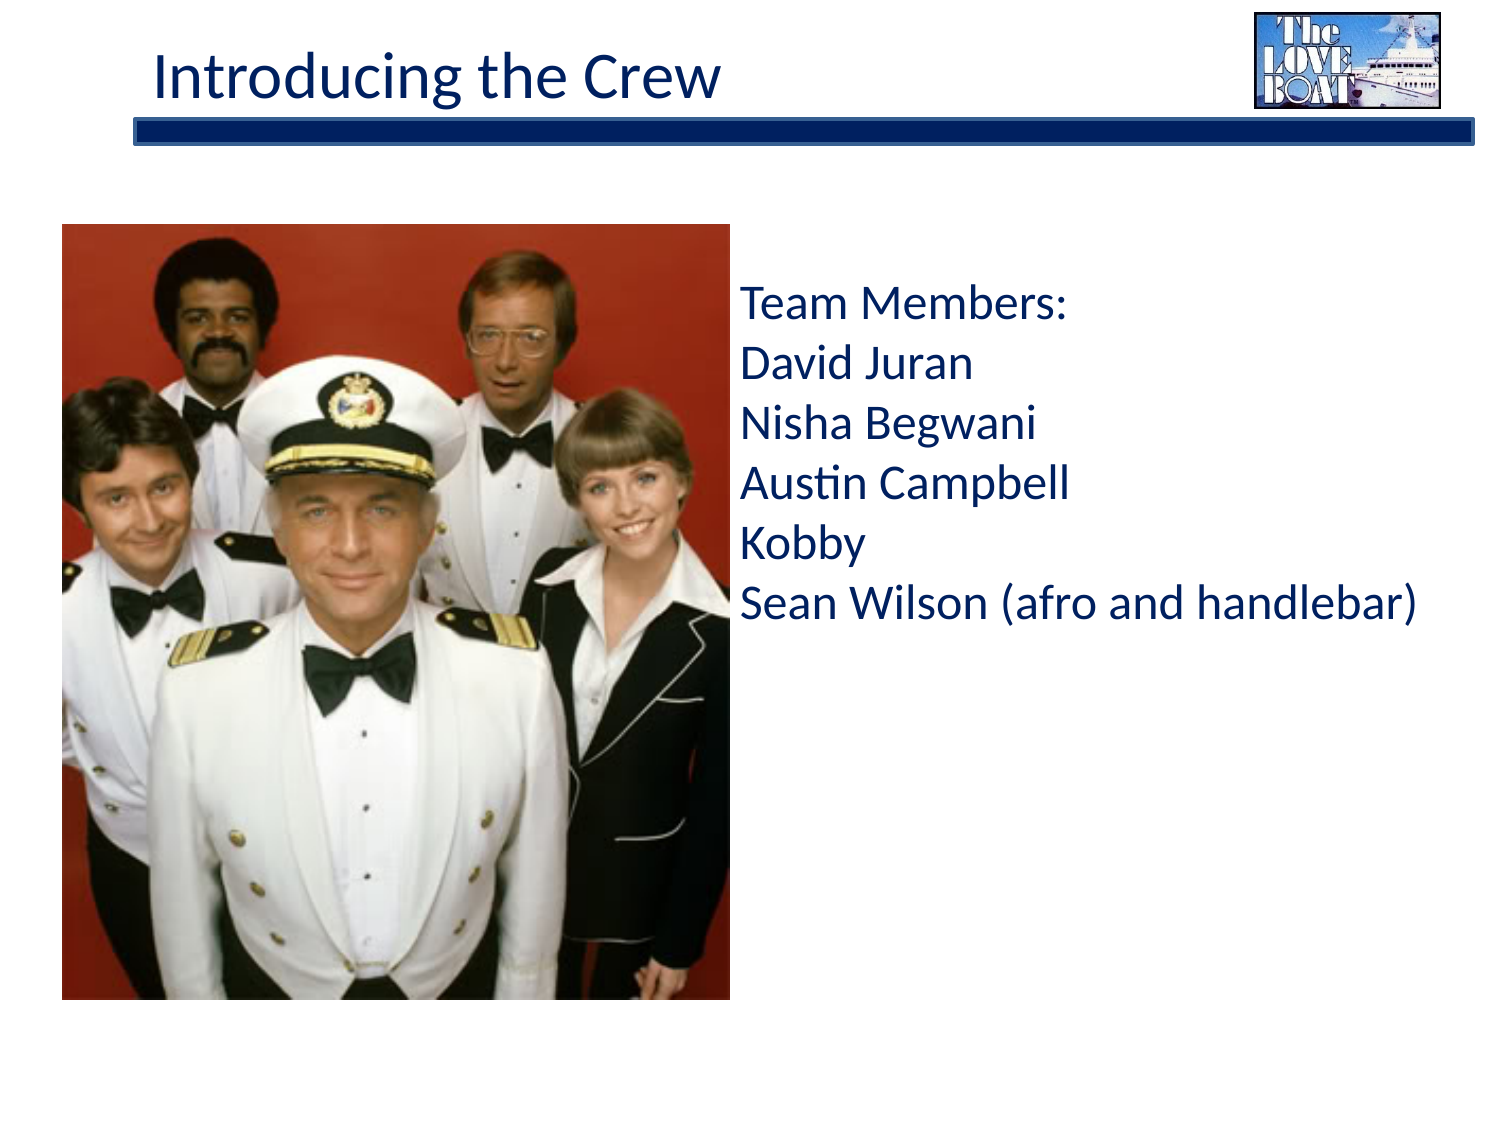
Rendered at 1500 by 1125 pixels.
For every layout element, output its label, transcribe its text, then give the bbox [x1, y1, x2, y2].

picture [62, 224, 730, 1001]
text_box Introducing the Crew [137, 24, 1463, 120]
text_box Team Members: David Juran Nisha Begwani Austin Campbell Kobby Sean Wilson (afro and handlebar) [733, 262, 1463, 638]
picture [1254, 12, 1441, 24]
